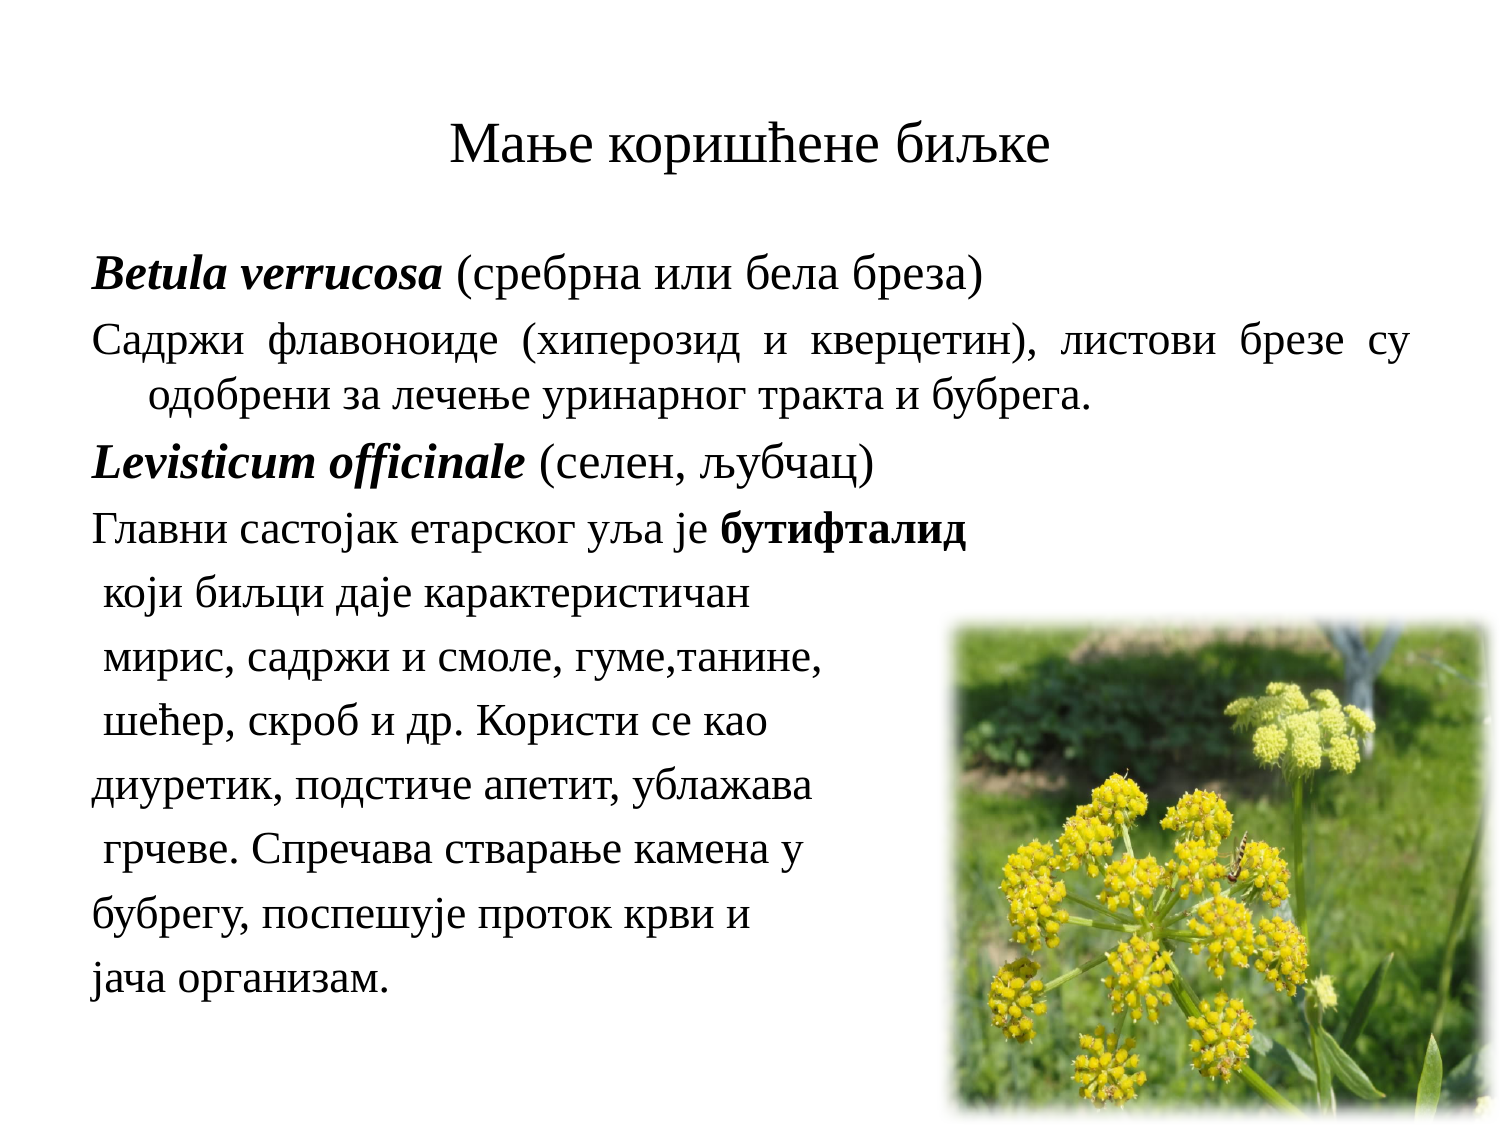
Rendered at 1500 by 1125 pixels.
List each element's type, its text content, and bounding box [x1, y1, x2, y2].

picture [937, 609, 1500, 1125]
title Мање коришћене биљке [75, 45, 1425, 233]
list Betula verrucosa (сребрна или бела бреза) Садржи флавоноиде (хиперозид и кверцетин), листови брезе су одобрени за лечење уринарног тракта и бубрега. Levisticum officinale (селен, љубчац) Главни састојак етарског уља је бутифталид који биљци даје карактеристичан мирис, садржи и смоле, гуме,танине, шећер, скроб и др. Користи се као диуретик, подстиче апетит, ублажава грчеве. Спречава стварање камена у бубрегу, поспешује проток крви и јача организам. [76, 231, 1427, 975]
